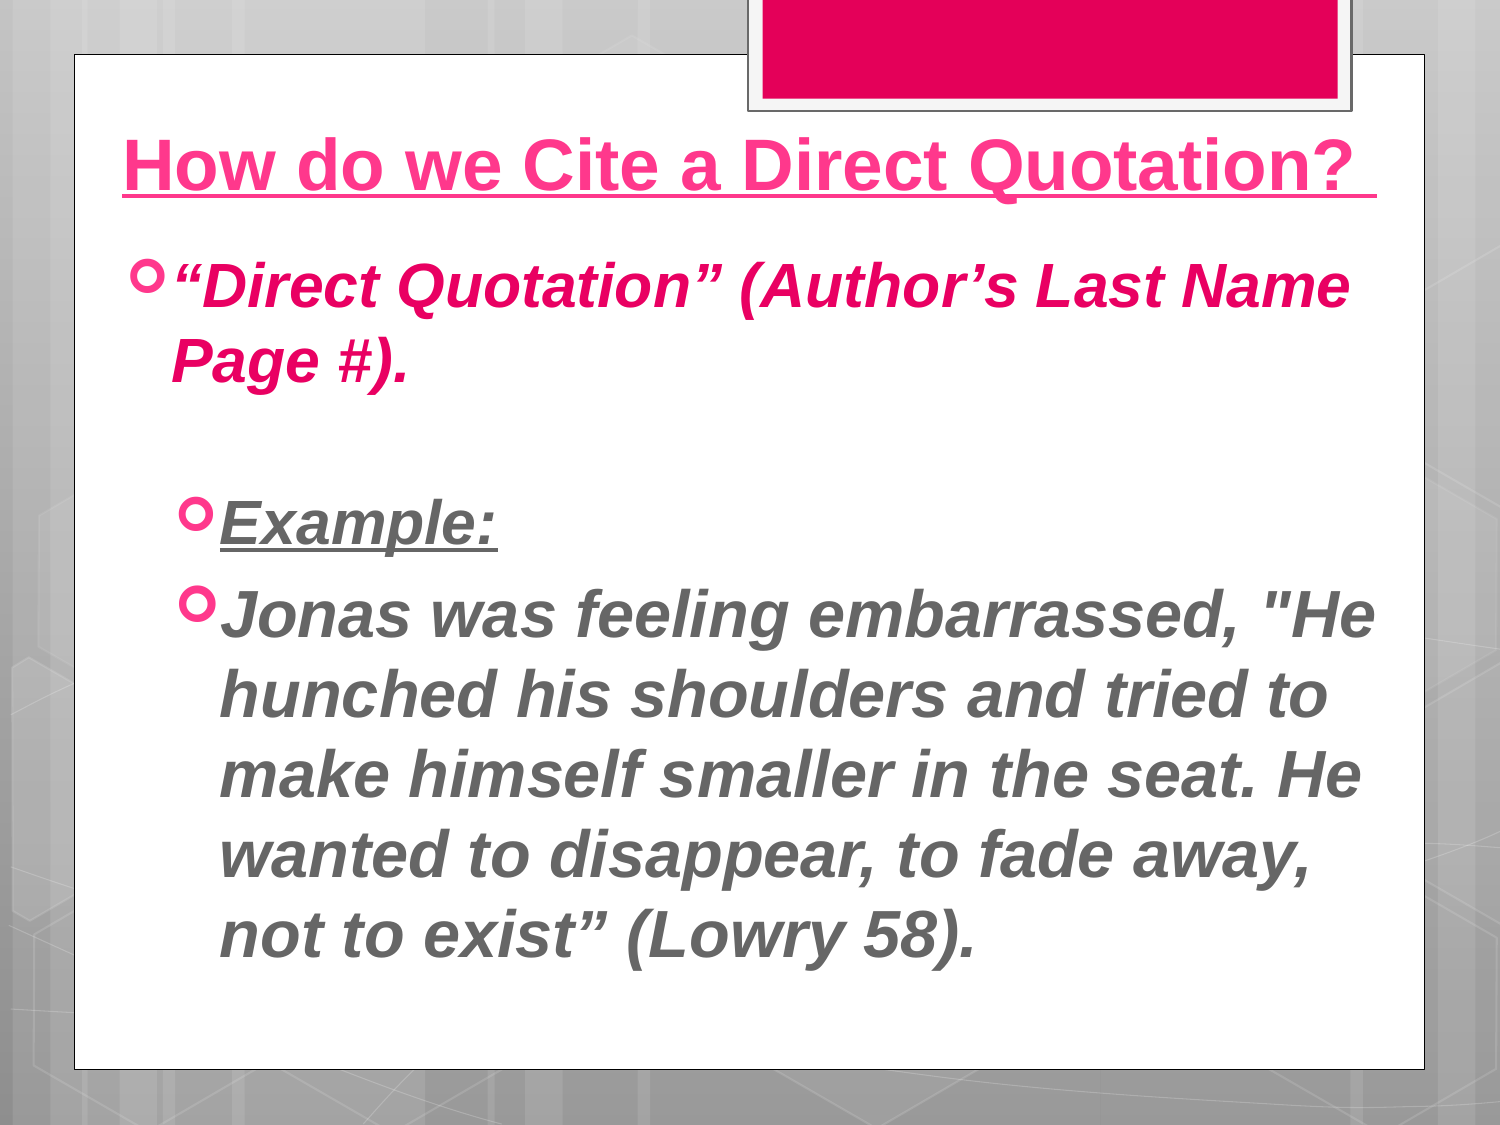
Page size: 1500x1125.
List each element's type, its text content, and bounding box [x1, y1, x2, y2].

title How do we Cite a Direct Quotation? [99, 24, 1400, 213]
list “Direct Quotation” (Author’s Last Name Page #). Example: Jonas was feeling embarrassed, "He hunched his shoulders and tried to make himself smaller in the seat. He wanted to disappear, to fade away, not to exist” (Lowry 58). [99, 237, 1400, 1050]
